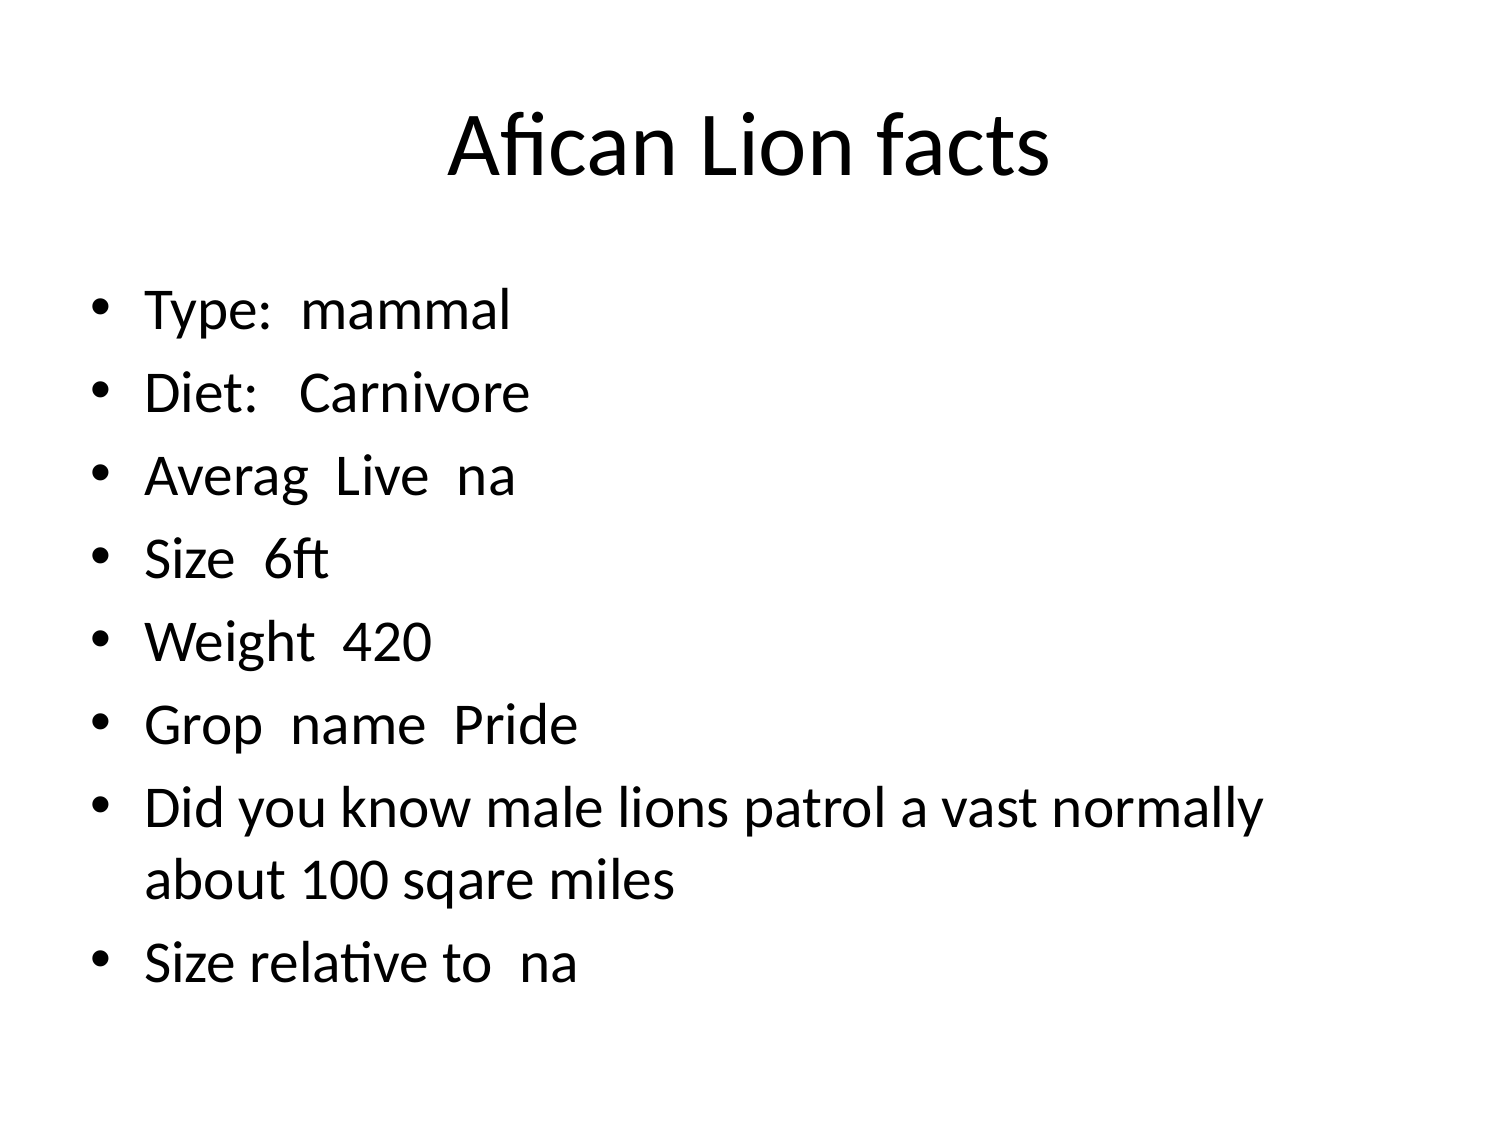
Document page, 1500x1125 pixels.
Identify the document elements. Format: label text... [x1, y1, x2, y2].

list Type: mammal Diet: Carnivore Averag Live na Size 6ft Weight 420 Grop name Pride Did you know male lions patrol a vast normally about 100 sqare miles Size relative to na [75, 262, 1425, 1005]
title Afican Lion facts [75, 45, 1425, 233]
